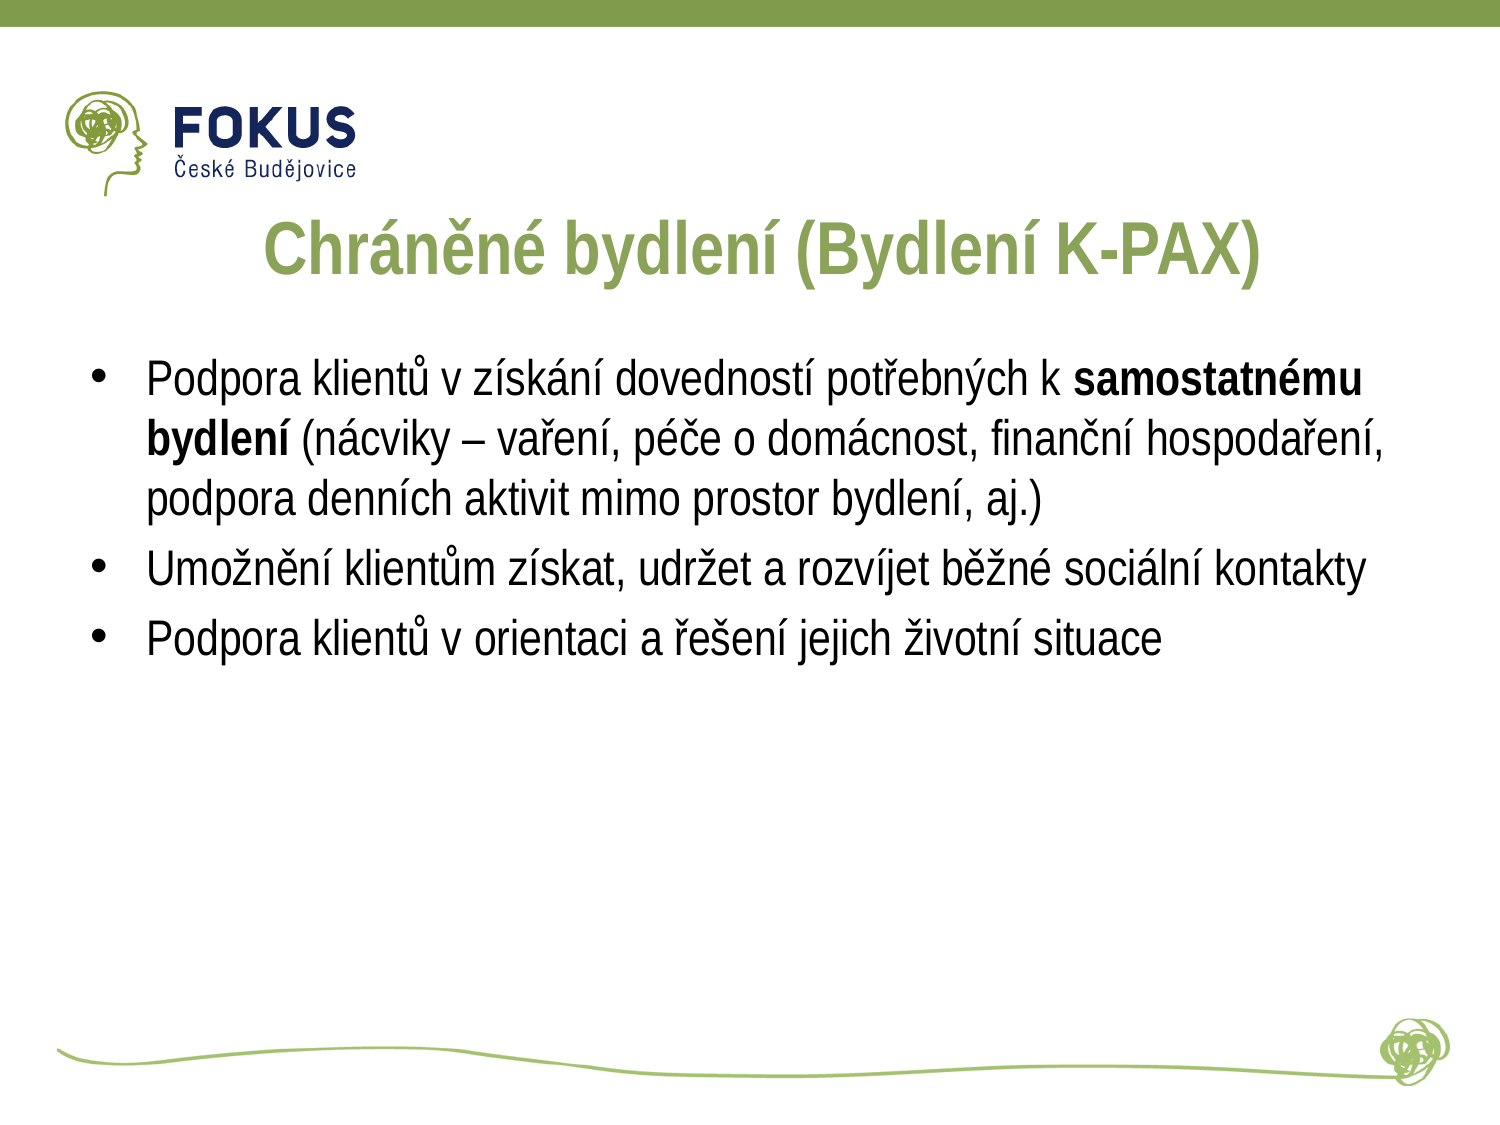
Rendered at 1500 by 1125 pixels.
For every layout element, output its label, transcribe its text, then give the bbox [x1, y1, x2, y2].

list Podpora klientů v získání dovedností potřebných k samostatnému bydlení (nácviky – vaření, péče o domácnost, finanční hospodaření, podpora denních aktivit mimo prostor bydlení, aj.) Umožnění klientům získat, udržet a rozvíjet běžné sociální kontakty Podpora klientů v orientaci a řešení jejich životní situace [74, 337, 1426, 1081]
title Chráněné bydlení (Bydlení K-PAX) [88, 150, 1439, 339]
picture [0, 0, 1500, 1125]
